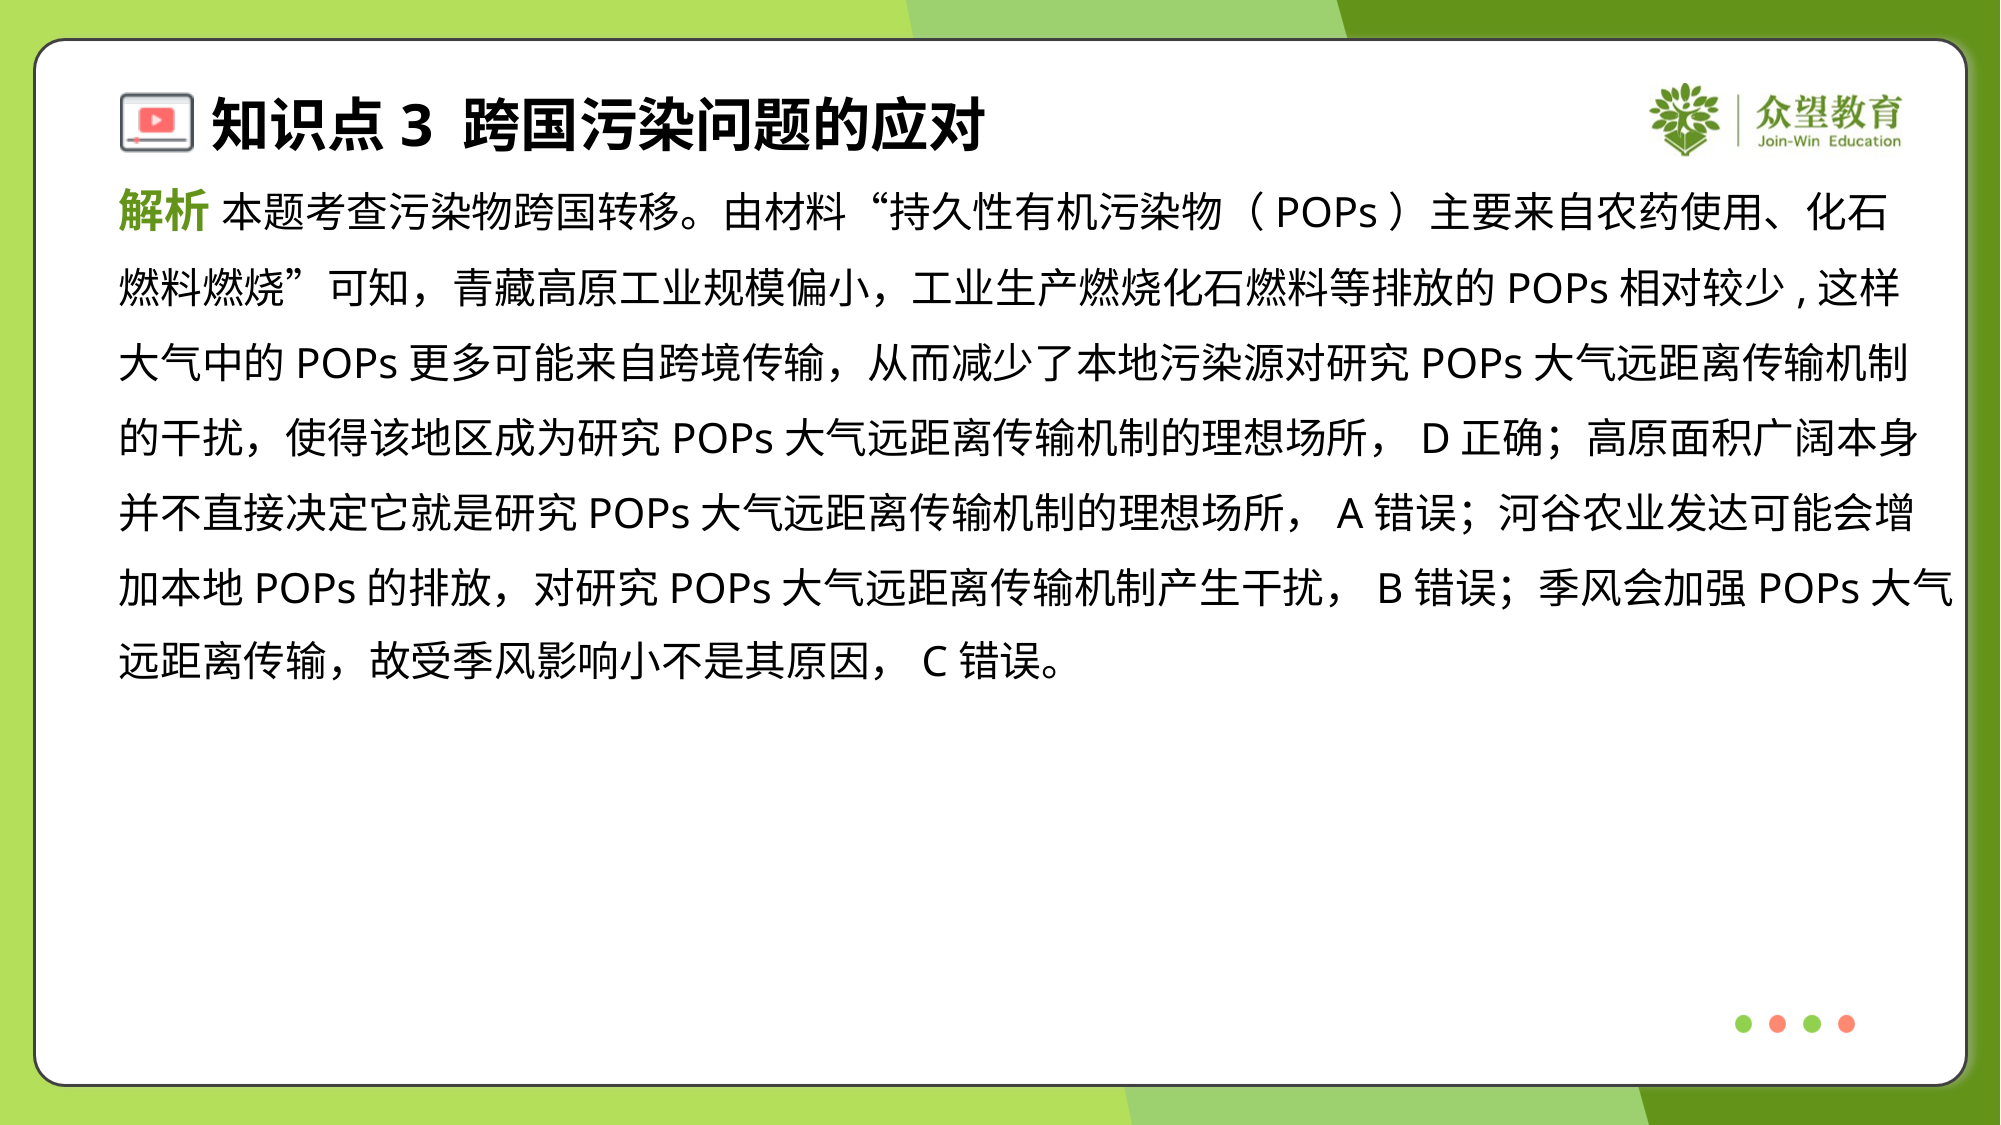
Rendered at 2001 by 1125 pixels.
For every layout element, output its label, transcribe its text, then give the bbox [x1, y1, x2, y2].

picture [0, 0, 2000, 1125]
text_box 解析 本题考查污染物跨国转移。由材料“持久性有机污染物（POPs）主要来自农药使用、化石 燃料燃烧”可知，青藏高原工业规模偏小，工业生产燃烧化石燃料等排放的POPs相对较少,这样 大气中的POPs更多可能来自跨境传输，从而减少了本地污染源对研究POPs大气远距离传输机制 的干扰，使得该地区成为研究POPs大气远距离传输机制的理想场所，D正确；高原面积广阔本身 并不直接决定它就是研究POPs大气远距离传输机制的理想场所，A错误；河谷农业发达可能会增 加本地POPs的排放，对研究POPs大气远距离传输机制产生干扰，B错误；季风会加强POPs大气 远距离传输，故受季风影响小不是其原因，C错误。 [118, 159, 1883, 677]
